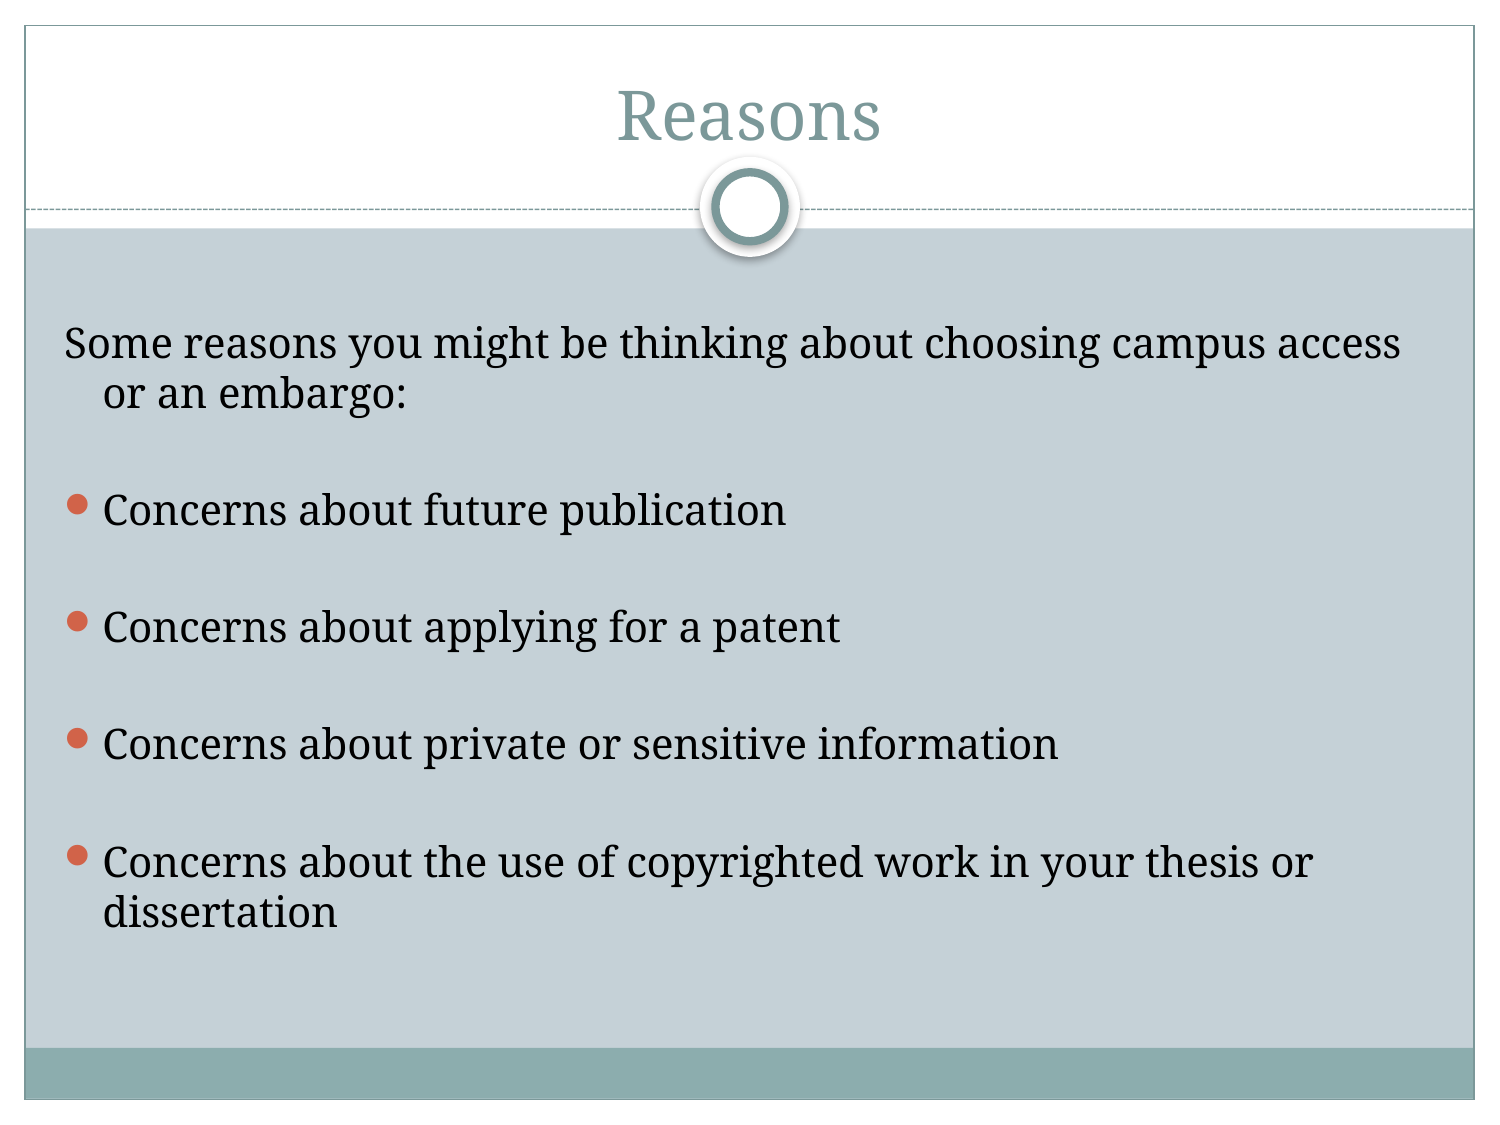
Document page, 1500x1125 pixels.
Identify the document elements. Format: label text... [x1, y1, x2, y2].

title Reasons [49, 37, 1450, 162]
list Some reasons you might be thinking about choosing campus access or an embargo: Concerns about future publication Concerns about applying for a patent Concerns about private or sensitive information Concerns about the use of copyrighted work in your thesis or dissertation [49, 250, 1445, 1001]
